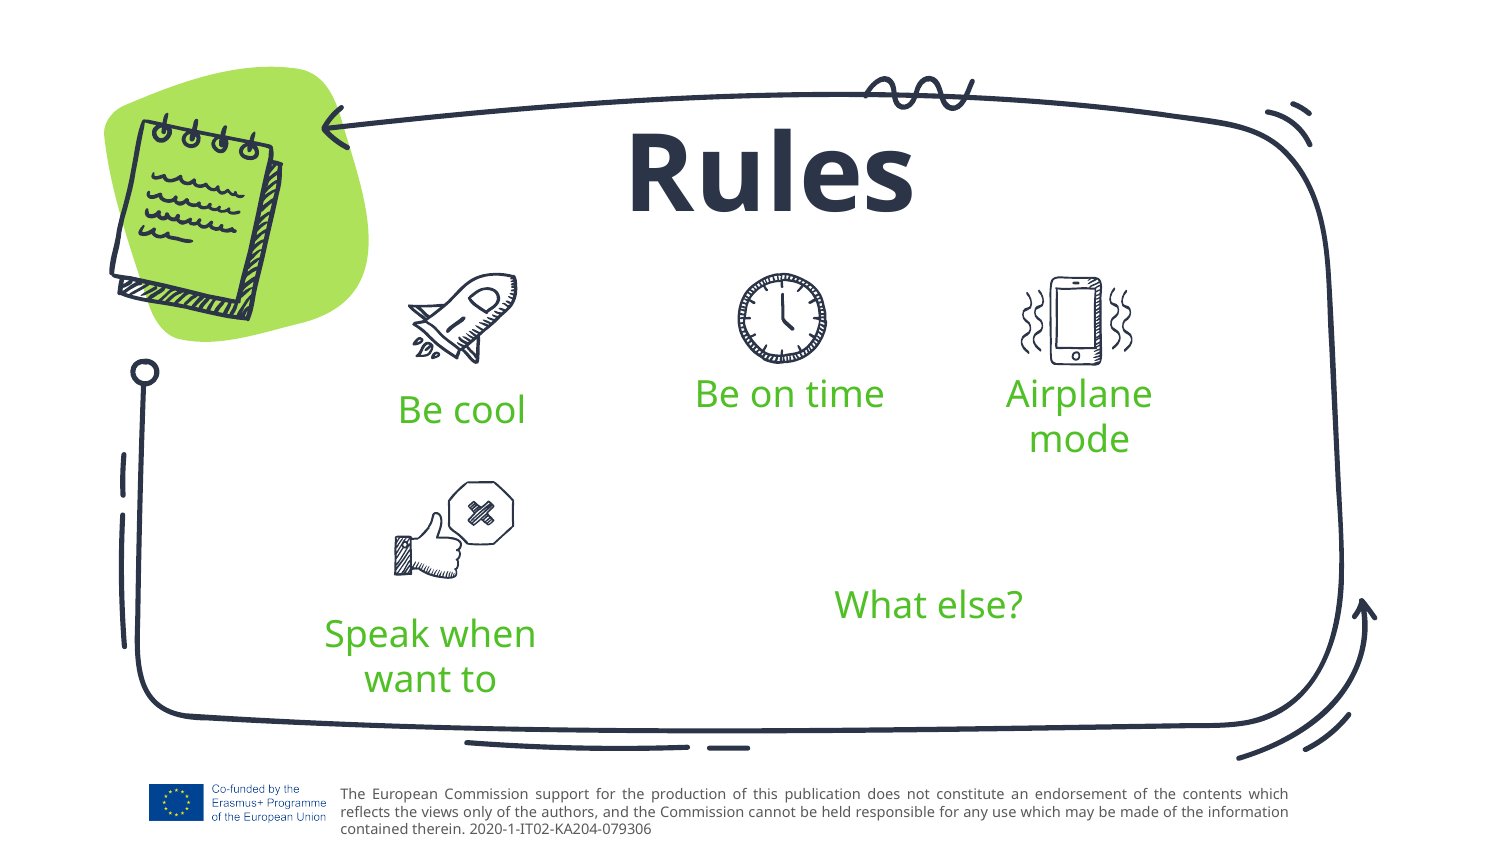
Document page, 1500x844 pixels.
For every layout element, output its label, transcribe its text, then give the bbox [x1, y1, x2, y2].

text_box [393, 512, 462, 579]
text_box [1021, 276, 1133, 366]
text_box [408, 272, 518, 364]
subtitle Be cool [337, 385, 587, 449]
picture [149, 784, 326, 823]
text_box [737, 272, 828, 364]
text_box Be on time [671, 370, 909, 434]
text_box Airplane mode [960, 370, 1199, 434]
title Rules [311, 124, 1230, 235]
text_box Speak when want to [300, 609, 562, 673]
text_box What else? [781, 581, 1077, 645]
text_box [109, 112, 284, 322]
text_box [447, 481, 515, 546]
